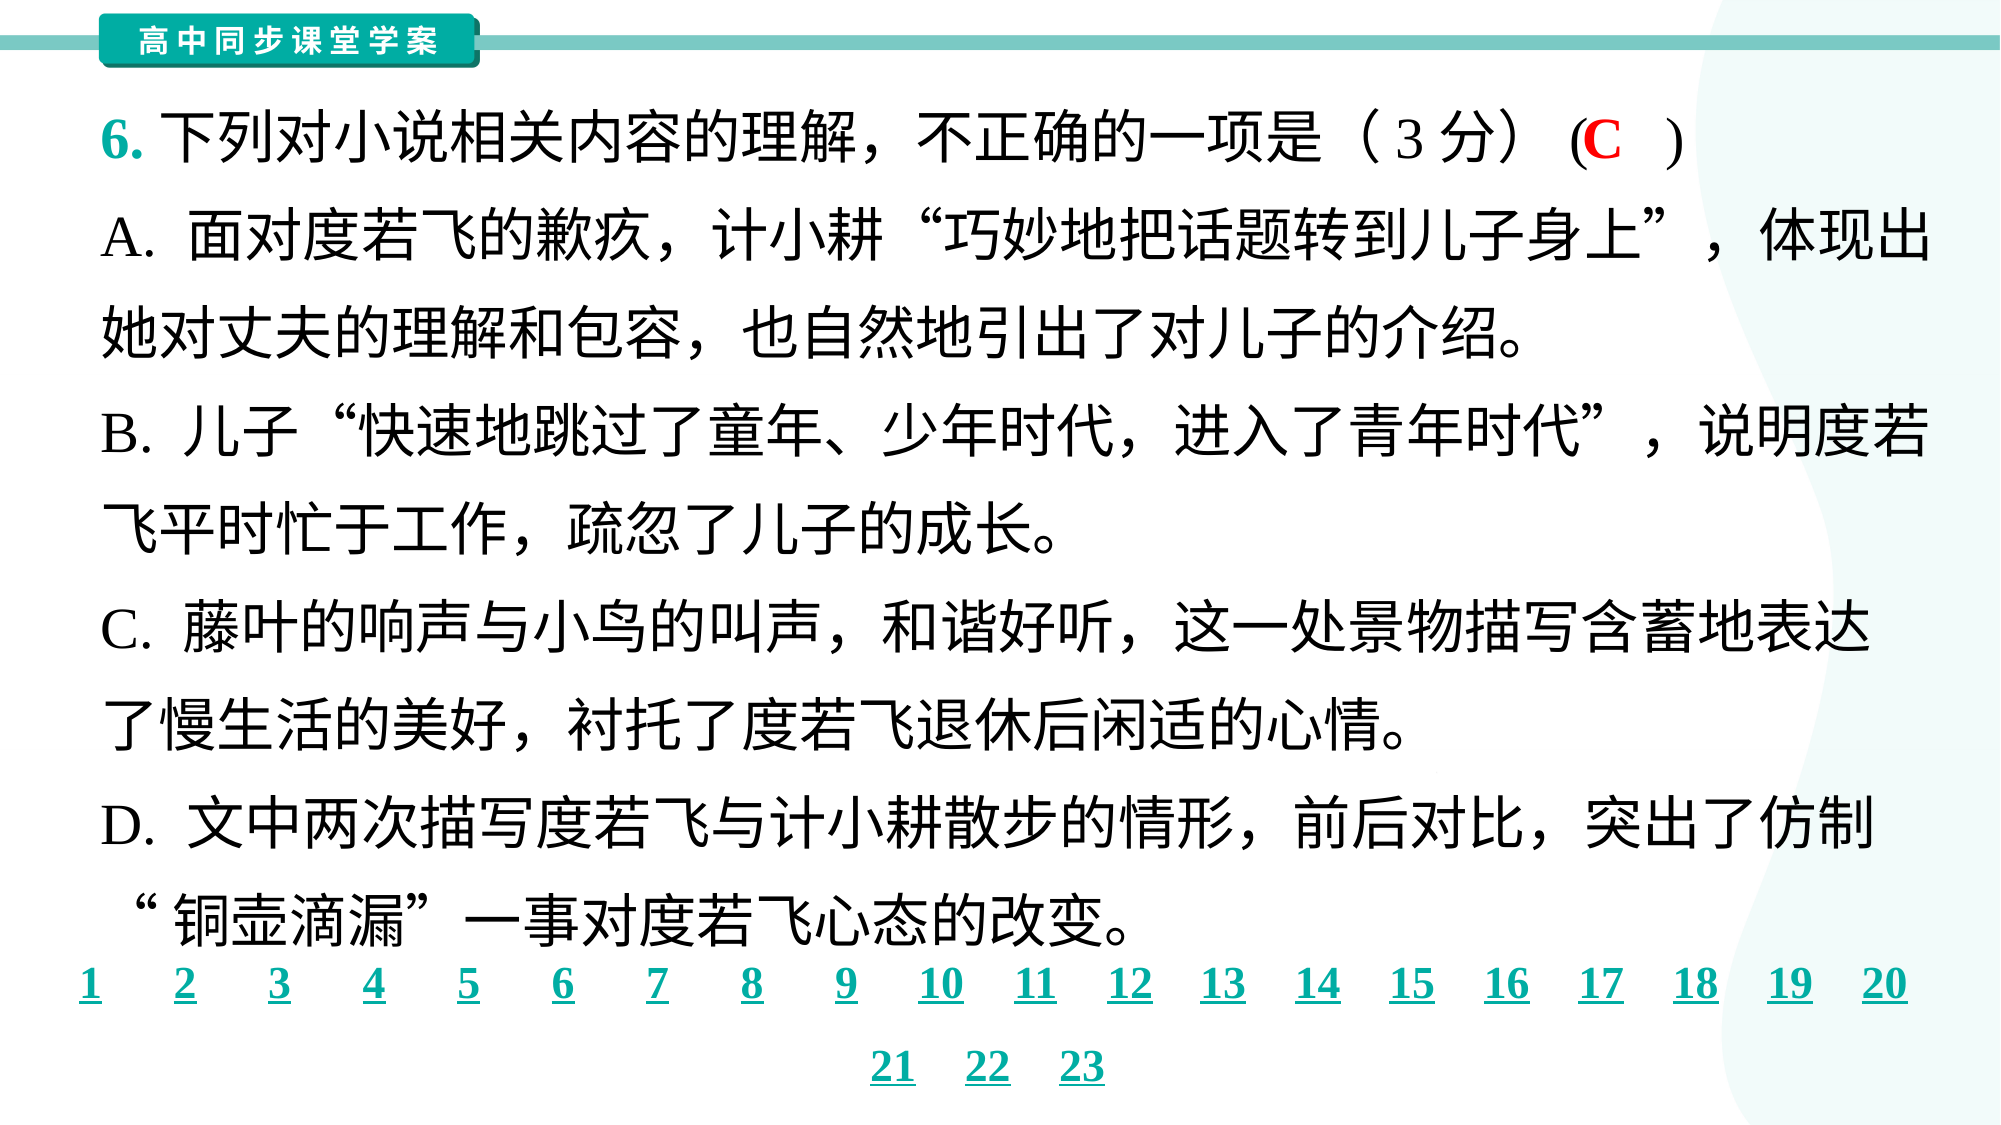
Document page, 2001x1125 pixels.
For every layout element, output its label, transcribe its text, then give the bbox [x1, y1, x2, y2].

text_box A. 面对度若飞的歉疚，计小耕“巧妙地把话题转到儿子身上”，体现出 她对丈夫的理解和包容，也自然地引出了对儿子的介绍。 B. 儿子“快速地跳过了童年、少年时代，进入了青年时代”，说明度若 飞平时忙于工作，疏忽了儿子的成长。 C. 藤叶的响声与小鸟的叫声，和谐好听，这一处景物描写含蓄地表达 了慢生活的美好，衬托了度若飞退休后闲适的心情。 D. 文中两次描写度若飞与计小耕散步的情形，前后对比，突出了仿制 “铜壶滴漏”一事对度若飞心态的改变。 [100, 170, 1899, 954]
text_box 6.下列对小说相关内容的理解，不正确的一项是（3分）( ) [1646, 76, 1899, 170]
picture [0, 0, 2000, 1125]
text_box 6.下列对小说相关内容的理解，不正确的一项是（3分）( ) [100, 76, 1560, 170]
text_box C [1560, 76, 1646, 170]
